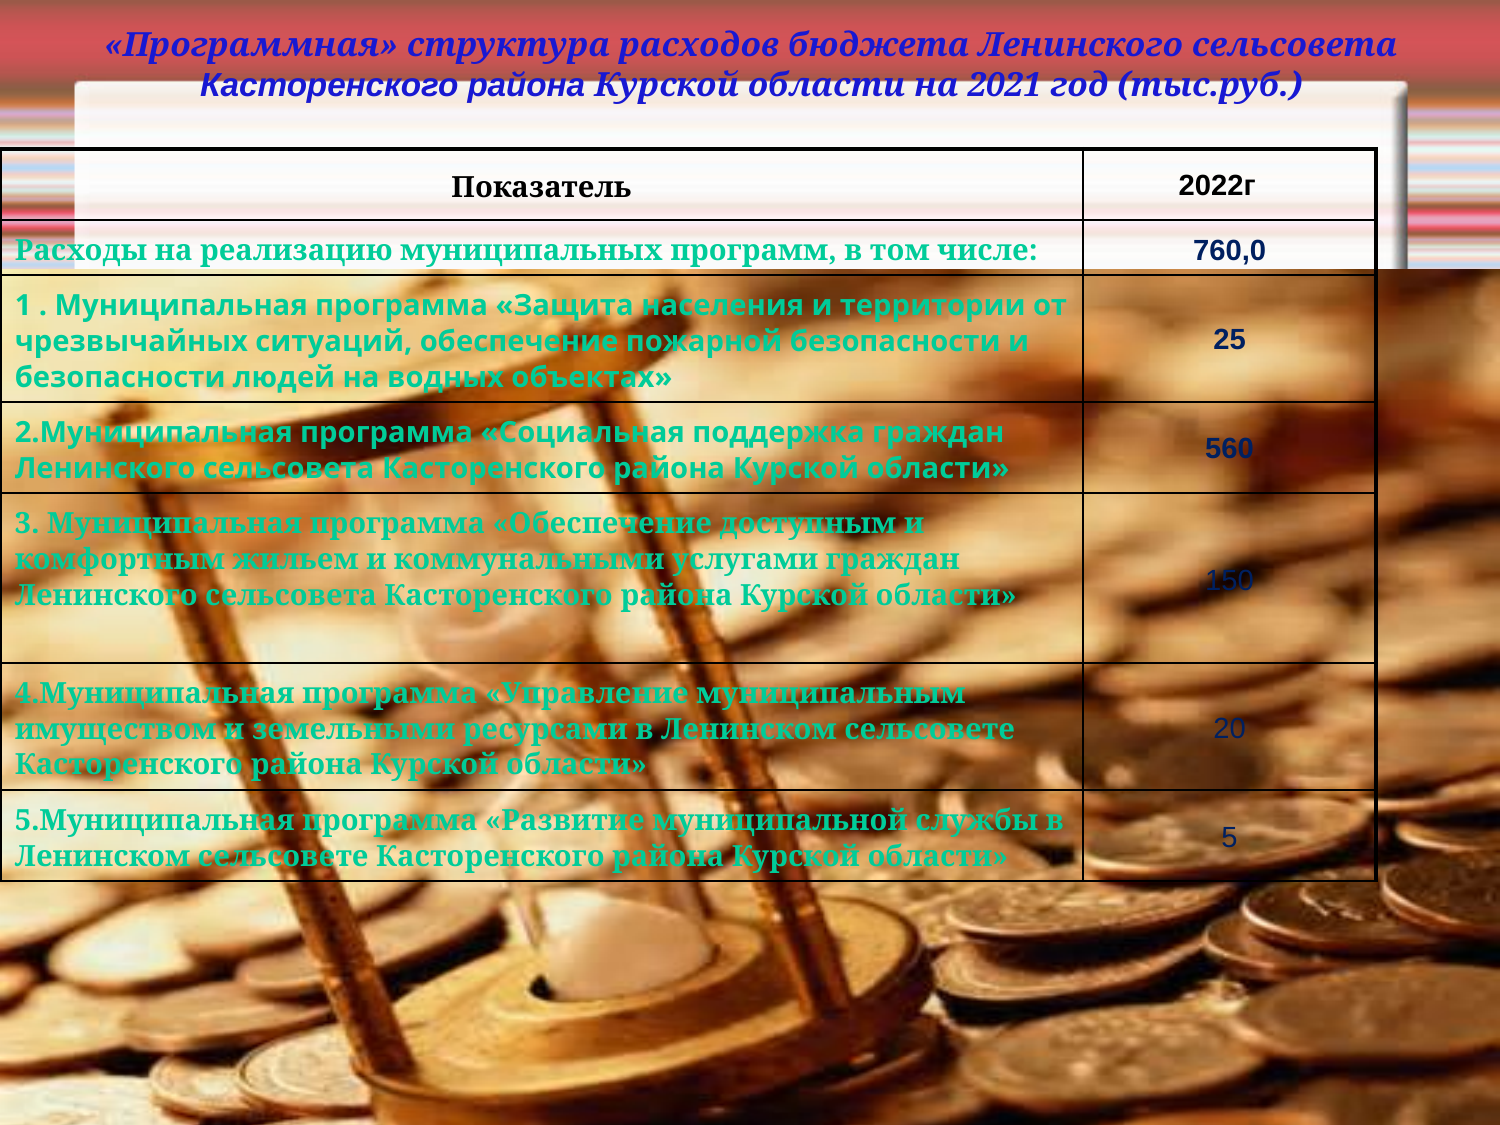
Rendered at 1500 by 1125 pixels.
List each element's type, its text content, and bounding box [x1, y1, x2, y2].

table_cell Расходы на реализацию муниципальных программ, в том числе: [2, 221, 1082, 268]
title «Программная» структура расходов бюджета Ленинского сельсовета Касторенского района Курской области на 2021 год (тыс.руб.) [76, 0, 1428, 126]
picture [0, 0, 1500, 1125]
table_header Показатель [2, 151, 1082, 219]
table_cell 760,0 [1084, 221, 1374, 267]
table_header 2022г [1084, 151, 1374, 219]
